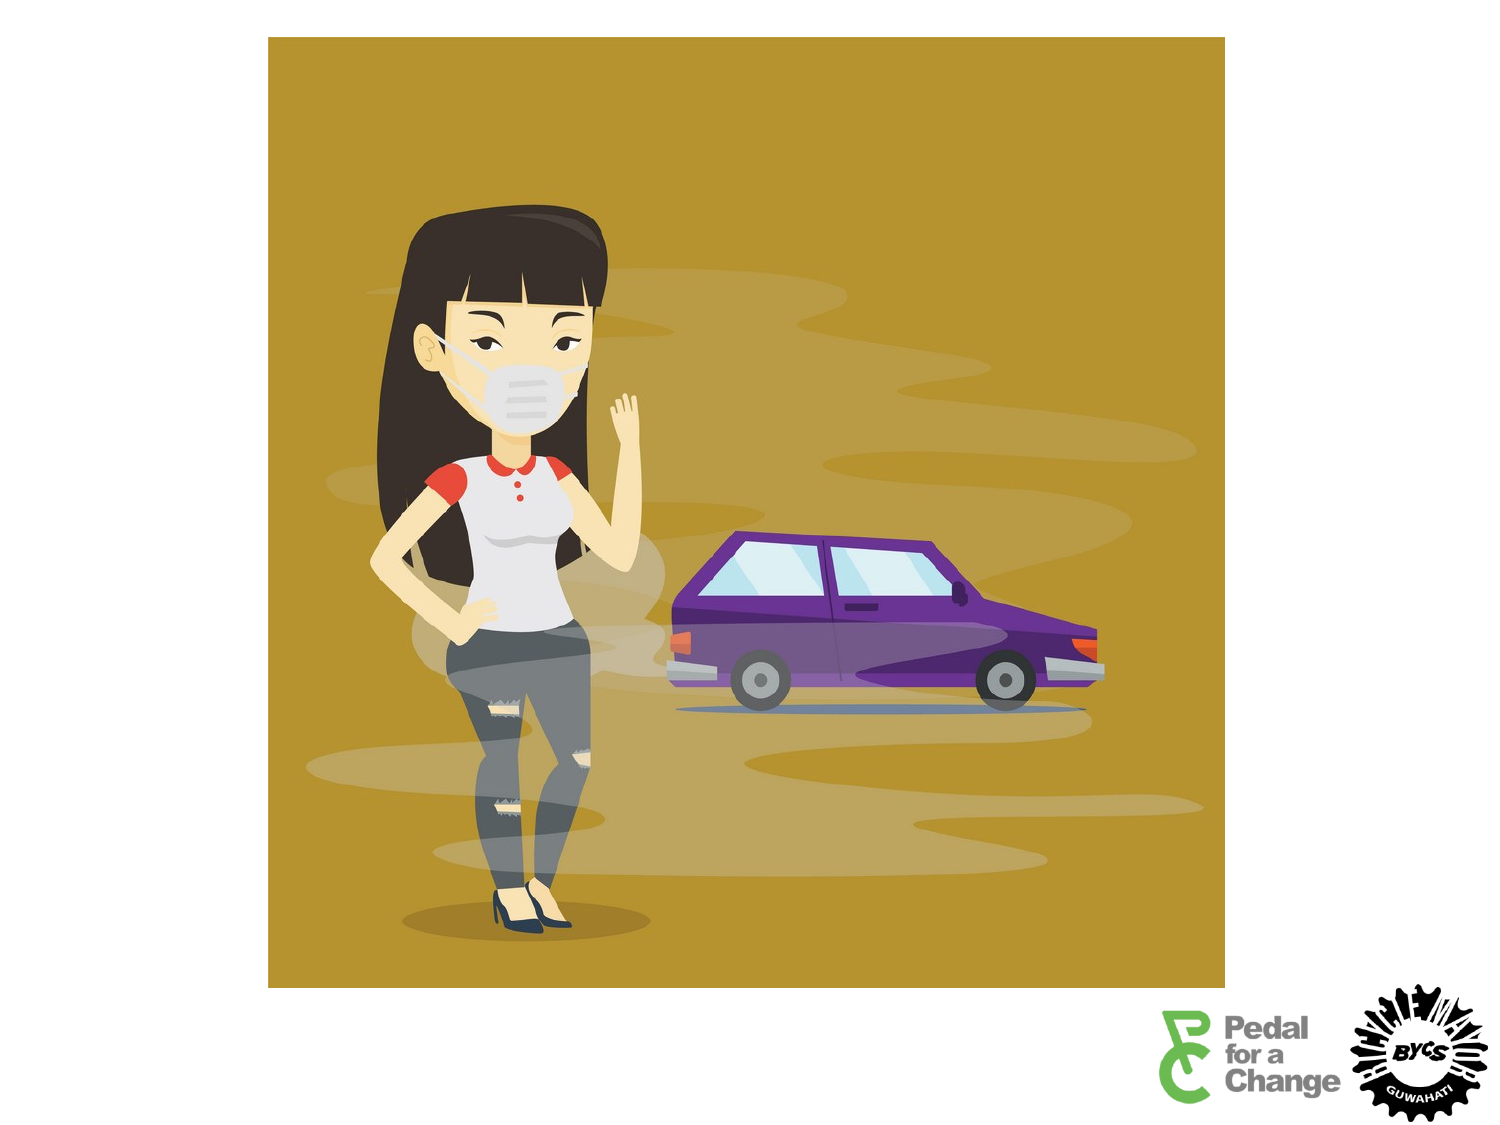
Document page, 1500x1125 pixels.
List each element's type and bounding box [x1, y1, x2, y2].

picture [267, 37, 1226, 988]
picture [1147, 984, 1488, 1123]
